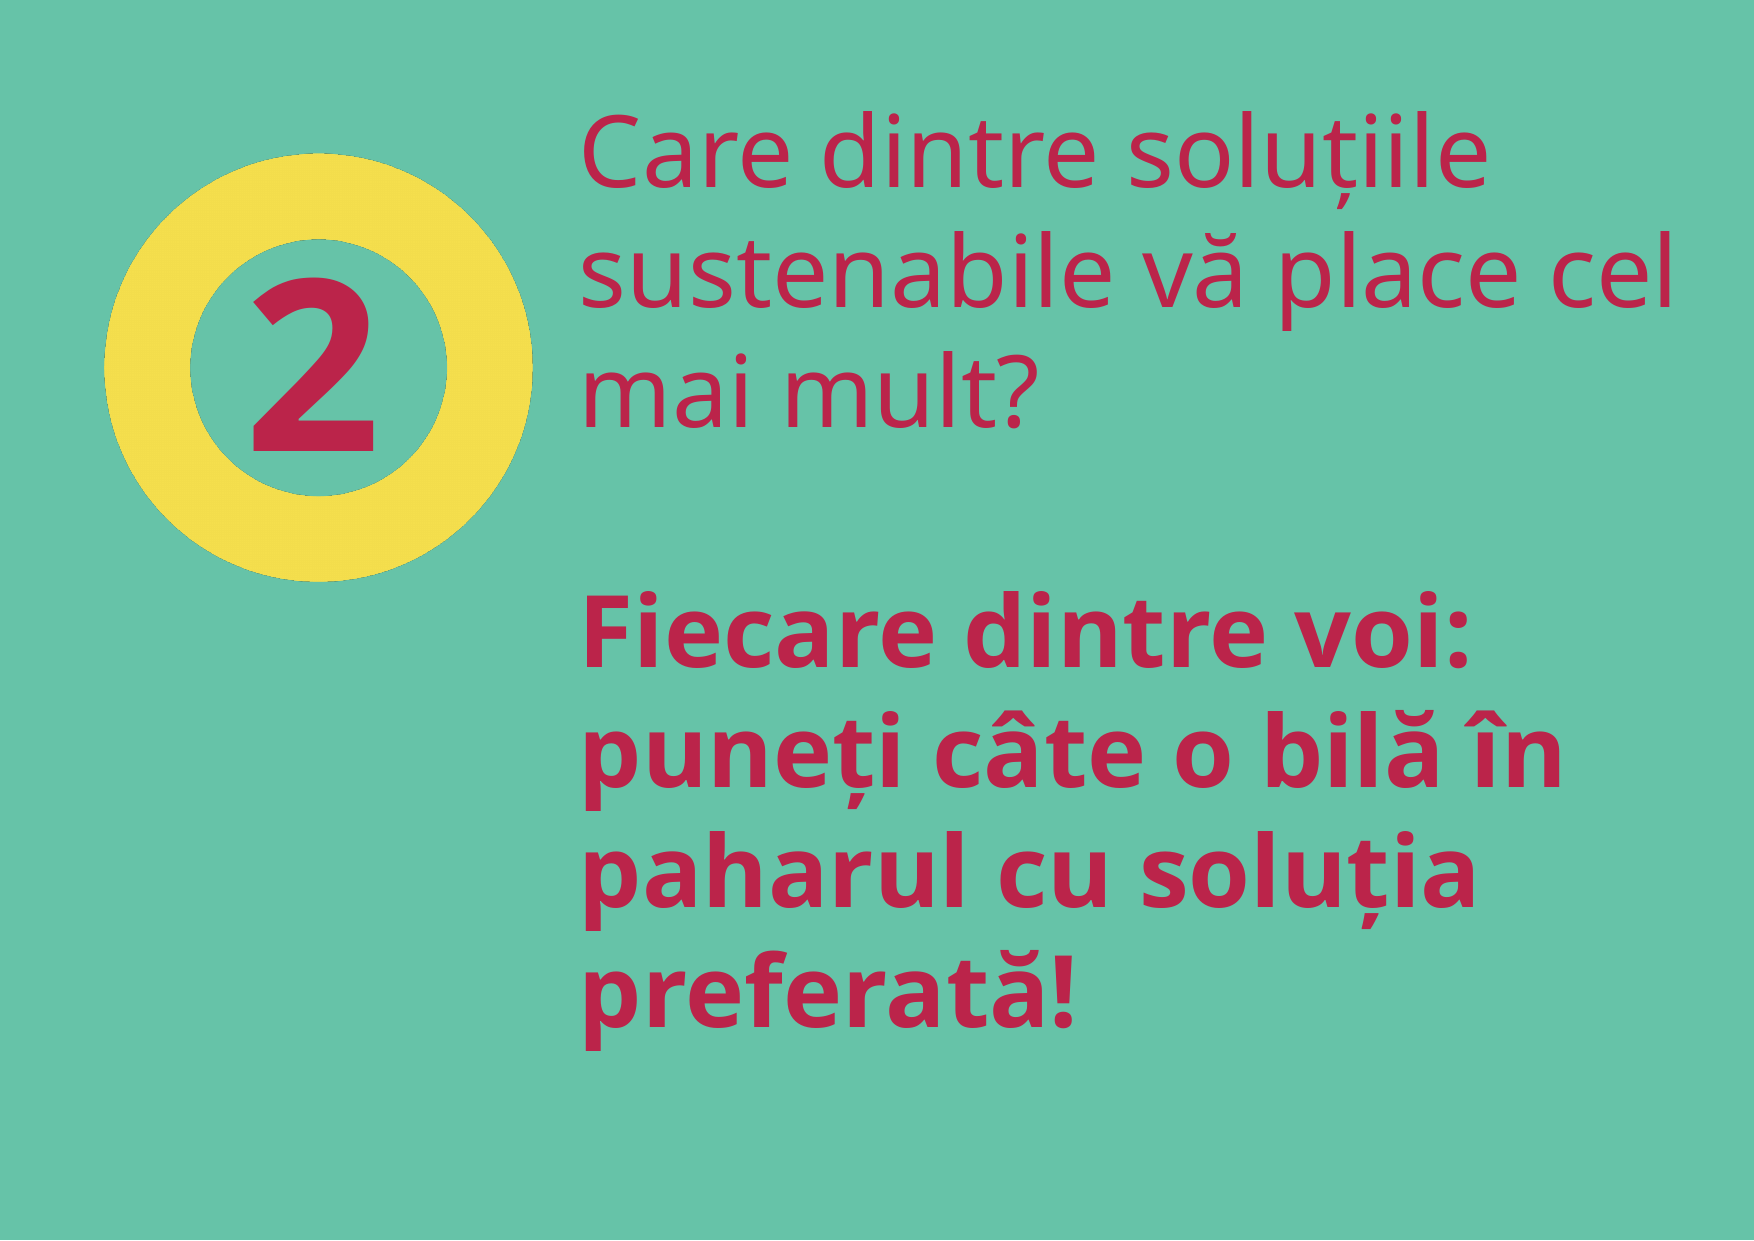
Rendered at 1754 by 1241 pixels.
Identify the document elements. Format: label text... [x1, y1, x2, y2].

picture [104, 153, 533, 582]
text_box Care dintre soluțiile sustenabile vă place cel mai mult? Fiecare dintre voi: puneți câte o bilă în paharul cu soluția preferată! [564, 80, 1754, 1055]
